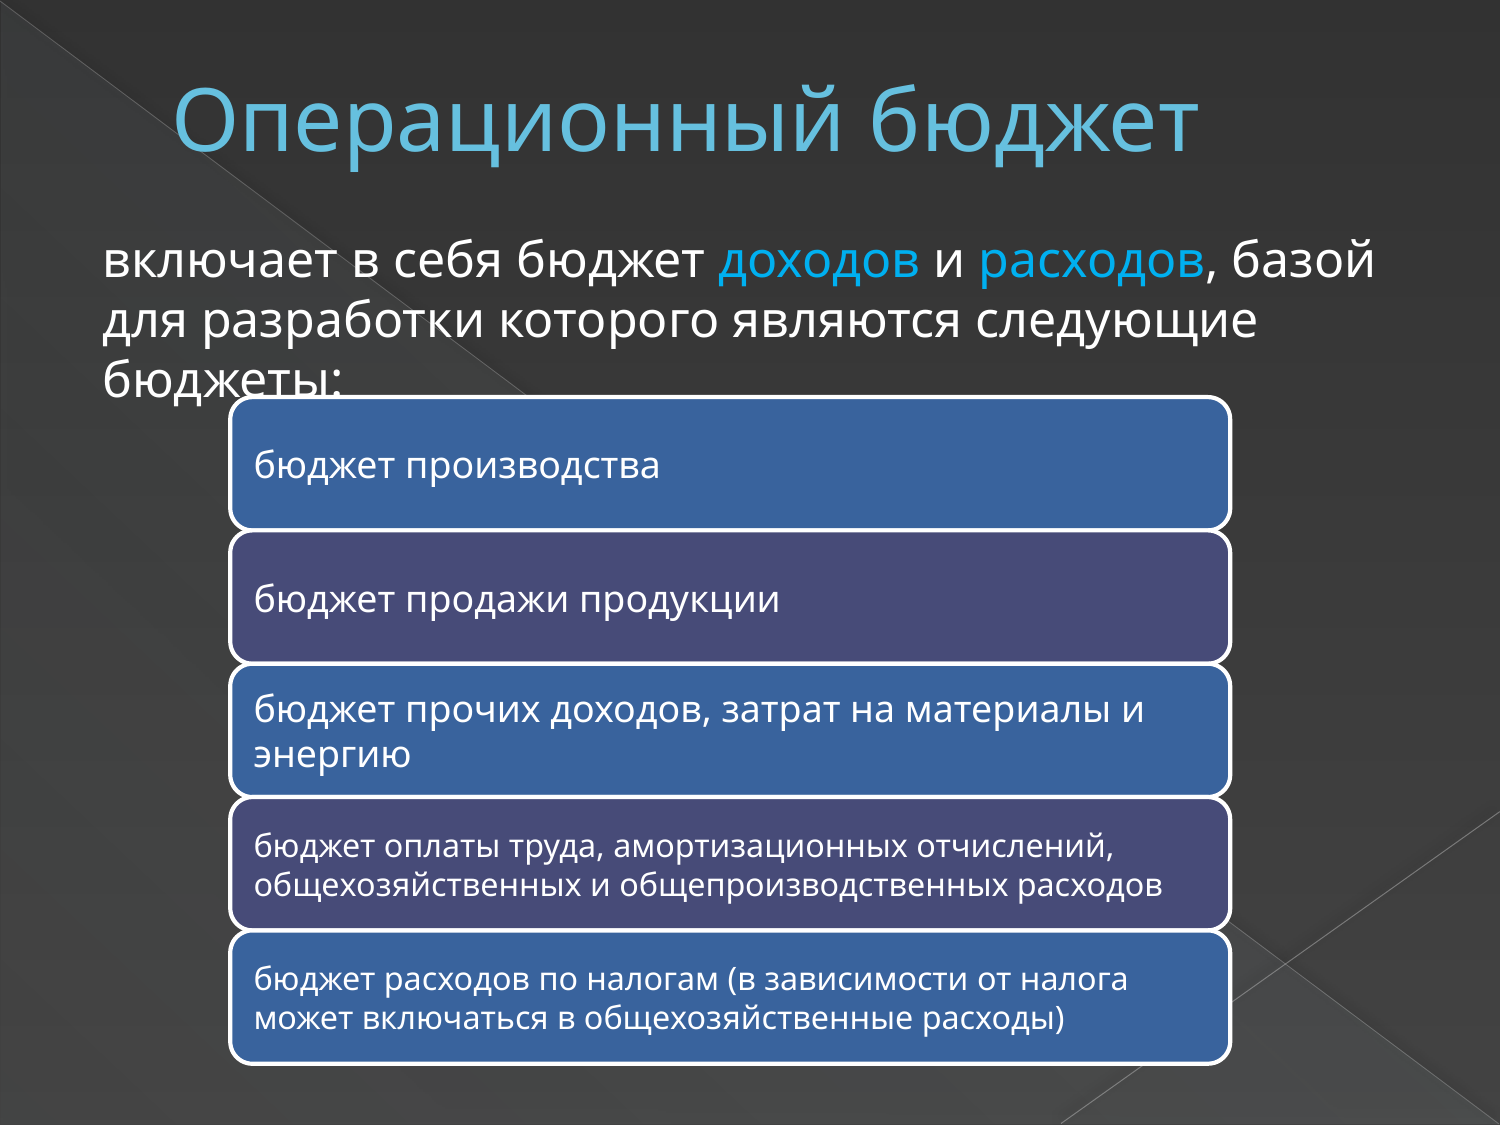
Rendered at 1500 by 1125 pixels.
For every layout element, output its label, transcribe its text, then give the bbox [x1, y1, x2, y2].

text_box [229, 396, 1231, 1065]
title Операционный бюджет [76, 30, 1427, 203]
list включает в себя бюджет доходов и расходов, базой для разработки которого являются следующие бюджеты: [76, 219, 1428, 1095]
